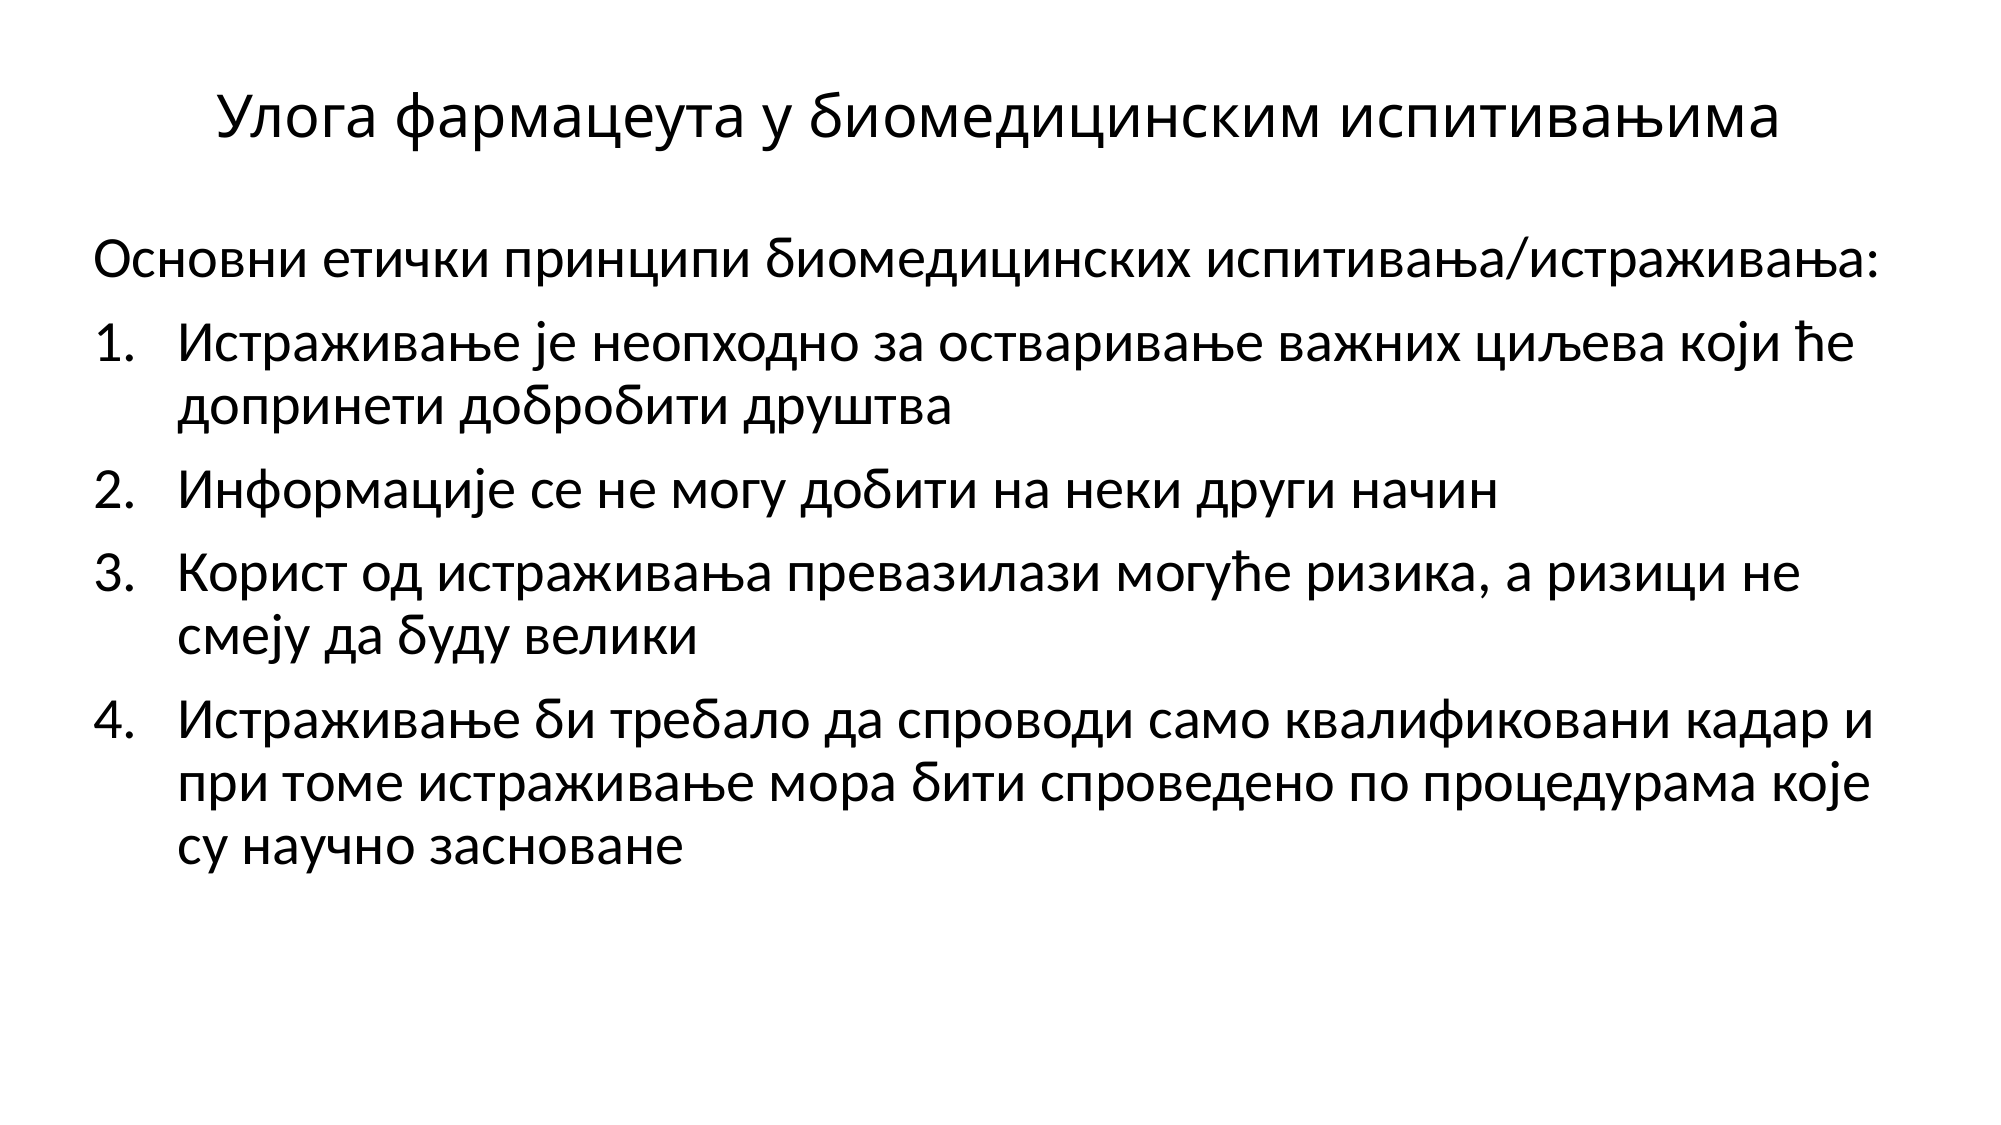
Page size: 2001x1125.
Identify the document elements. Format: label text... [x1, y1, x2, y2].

list Основни етички принципи биомедицинских испитивања/истраживања: Истраживање је неопходно за остваривање важних циљева који ће допринети добробити друштва Информације се не могу добити на неки други начин Корист од истраживања превазилази могуће ризика, а ризици не смеју да буду велики Истраживање би требало да спроводи само квалификовани кадар и при томе истраживање мора бити спроведено по процедурама које су научно засноване [78, 219, 1948, 1069]
title Улога фармацеута у биомедицинским испитивањима [137, 59, 1863, 178]
